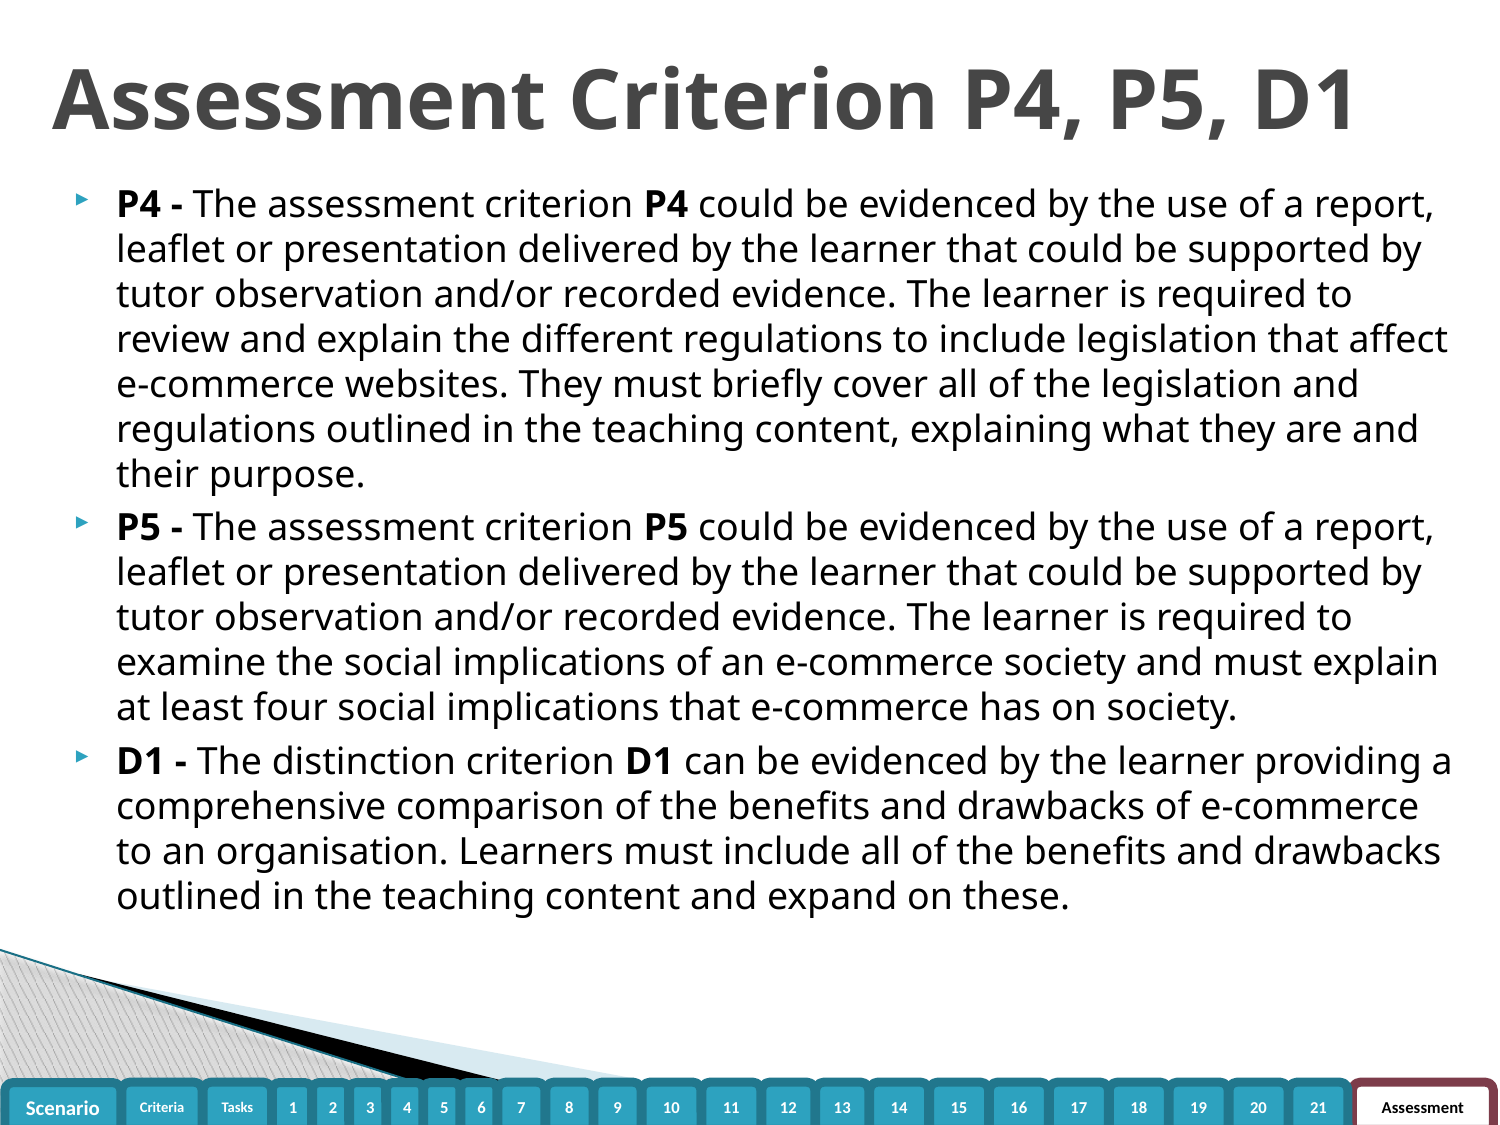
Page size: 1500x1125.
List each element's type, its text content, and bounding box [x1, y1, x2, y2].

list P4 - The assessment criterion P4 could be evidenced by the use of a report, leaflet or presentation delivered by the learner that could be supported by tutor observation and/or recorded evidence. The learner is required to review and explain the different regulations to include legislation that affect e-commerce websites. They must briefly cover all of the legislation and regulations outlined in the teaching content, explaining what they are and their purpose. P5 - The assessment criterion P5 could be evidenced by the use of a report, leaflet or presentation delivered by the learner that could be supported by tutor observation and/or recorded evidence. The learner is required to examine the social implications of an e-commerce society and must explain at least four social implications that e-commerce has on society. D1 - The distinction criterion D1 can be evidenced by the learner providing a comprehensive comparison of the benefits and drawbacks of e-commerce to an organisation. Learners must include all of the benefits and drawbacks outlined in the teaching content and expand on these. [41, 173, 1471, 1024]
title Assessment Criterion P4, P5, D1 [37, 19, 1471, 173]
